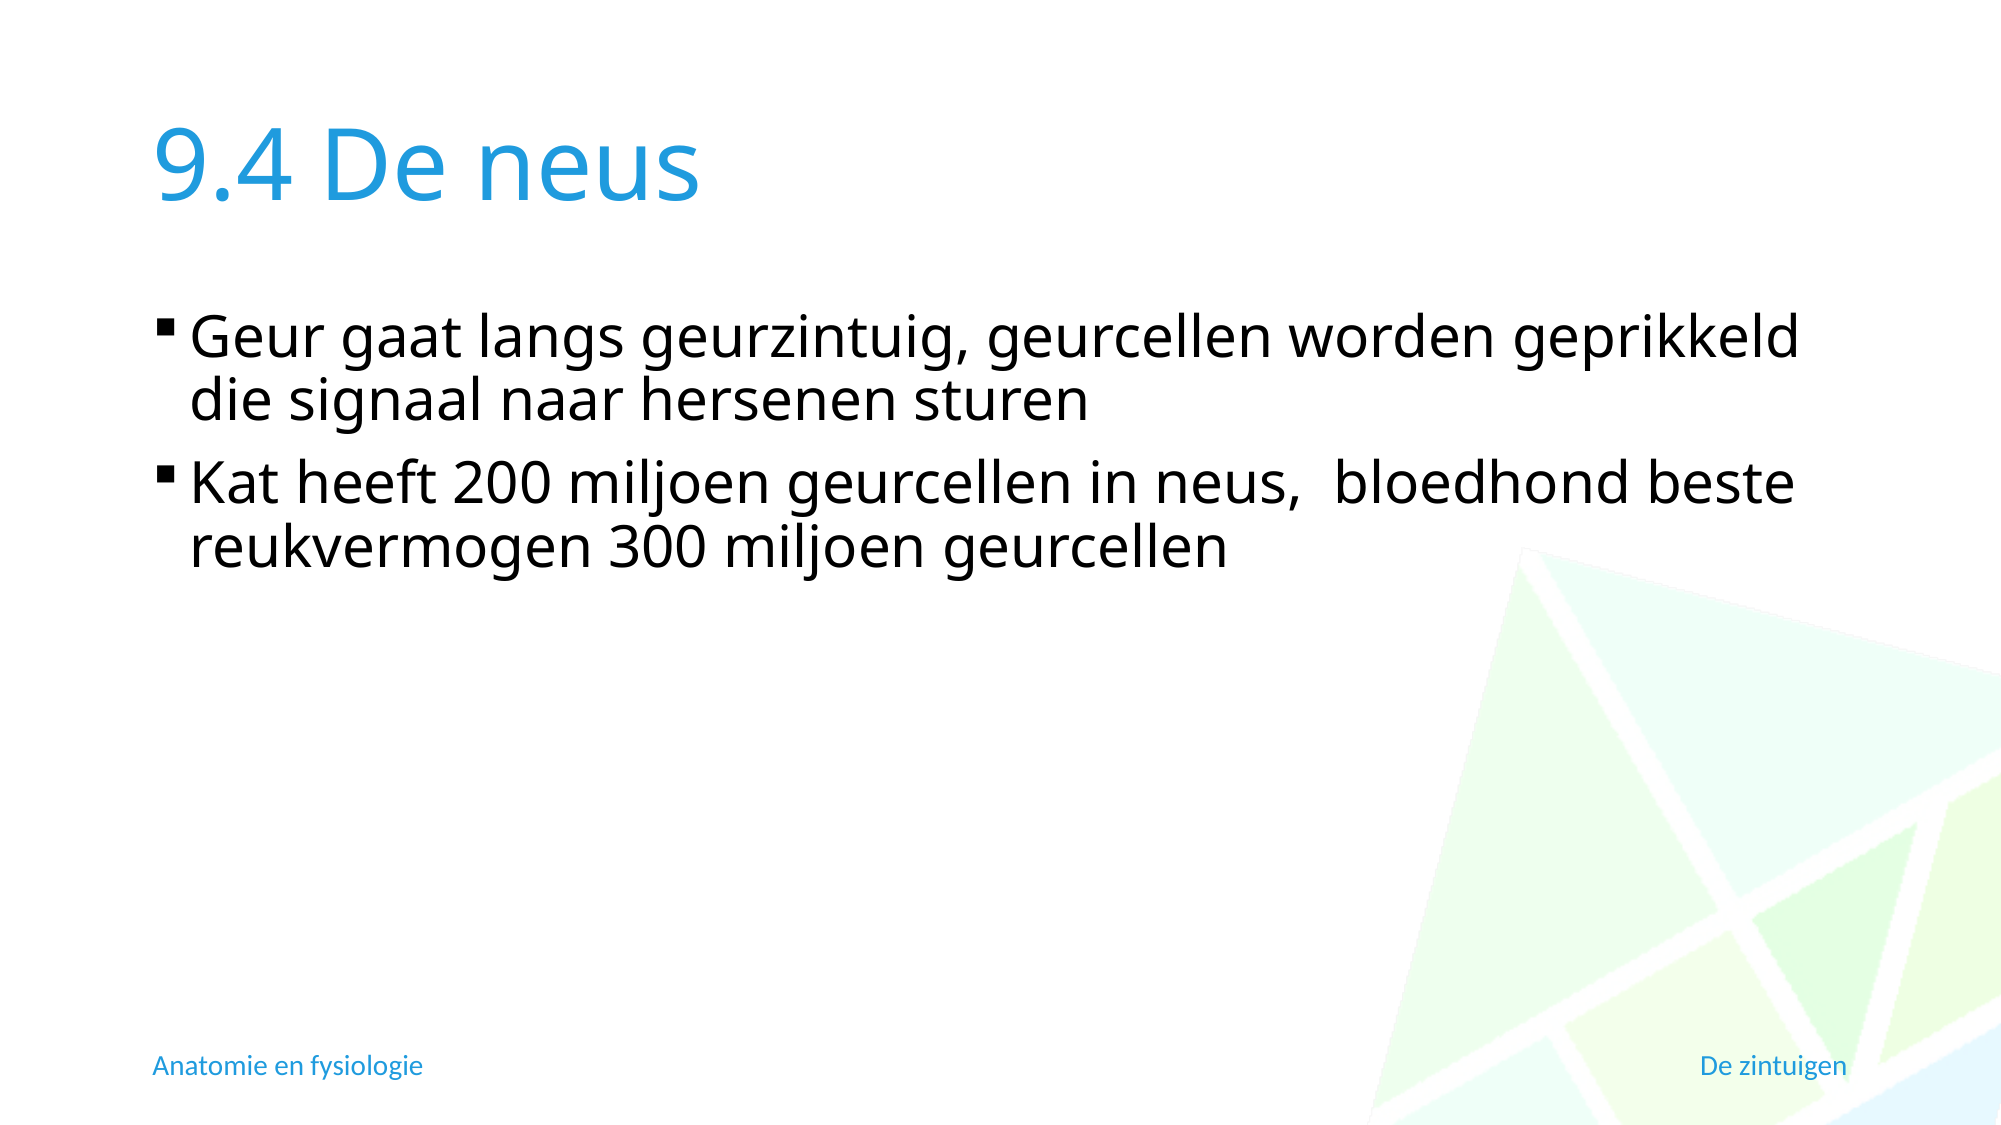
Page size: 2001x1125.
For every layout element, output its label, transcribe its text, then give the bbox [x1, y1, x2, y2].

title 9.4 De neus [137, 59, 1863, 278]
list Geur gaat langs geurzintuig, geurcellen worden geprikkeld die signaal naar hersenen sturen Kat heeft 200 miljoen geurcellen in neus, bloedhond beste reukvermogen 300 miljoen geurcellen [137, 299, 1863, 1014]
list De zintuigen [1412, 1042, 1863, 1103]
list Anatomie en fysiologie [137, 1042, 588, 1103]
